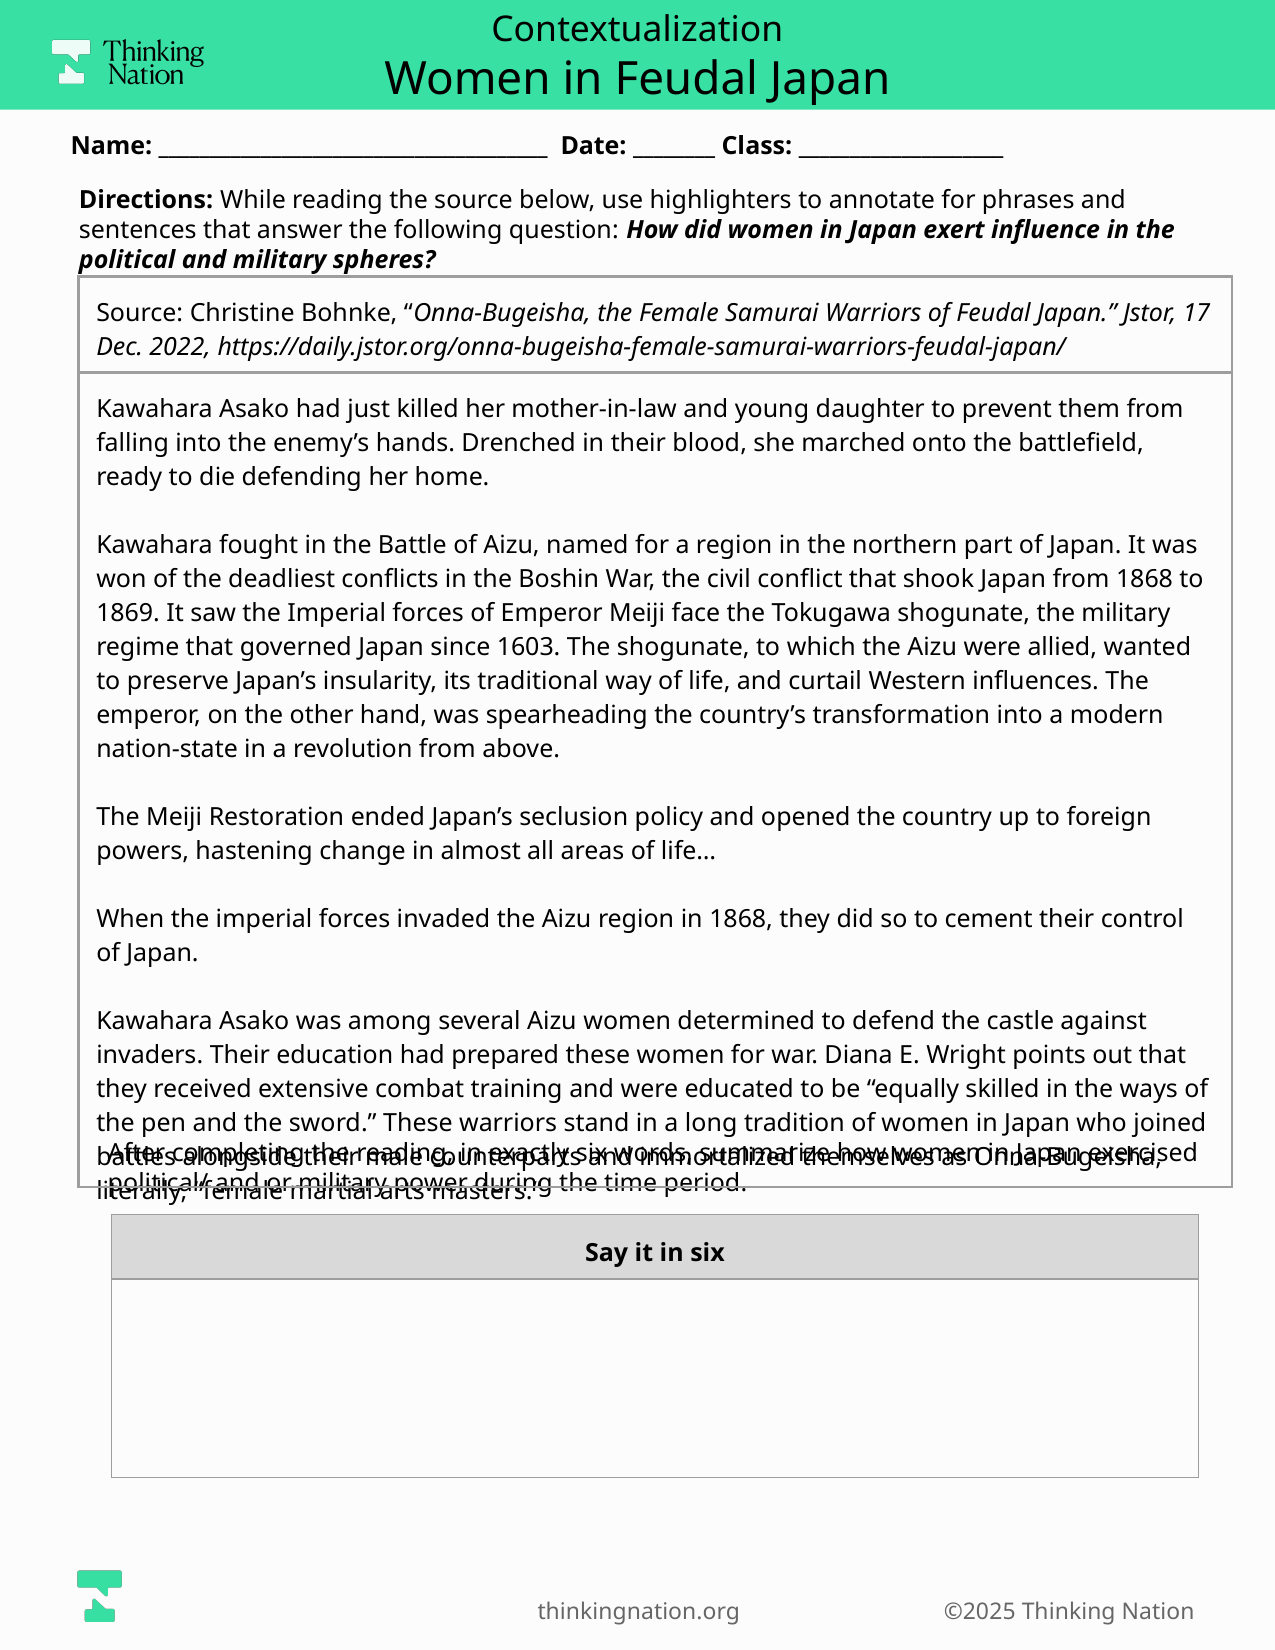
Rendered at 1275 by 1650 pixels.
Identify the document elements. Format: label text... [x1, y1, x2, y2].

table_header Say it in six [112, 1215, 1198, 1278]
text_box After completing the reading, in exactly six words, summarize how women in Japan exercised political/ and or military power during the time period. [92, 1188, 1218, 1212]
text_box thinkingnation.org [488, 1580, 790, 1632]
text_box Contextualization Women in Feudal Japan [0, 0, 1275, 110]
text_box Name: ______________________________________ Date: ________ Class: ____________________ [55, 114, 1223, 174]
table_cell Kawahara Asako had just killed her mother-in-law and young daughter to prevent them from falling into the enemy’s hands. Drenched in their blood, she marched onto the battlefield, ready to die defending her home. Kawahara fought in the Battle of Aizu, named for a region in the northern part of Japan. It was won of the deadliest conflicts in the Boshin War, the civil conflict that shook Japan from 1868 to 1869. It saw the Imperial forces of Emperor Meiji face the Tokugawa shogunate, the military regime that governed Japan since 1603. The shogunate, to which the Aizu were allied, wanted to preserve Japan’s insularity, its traditional way of life, and curtail Western influences. The emperor, on the other hand, was spearheading the country’s transformation into a modern nation-state in a revolution from above. The Meiji Restoration ended Japan’s seclusion policy and opened the country up to foreign powers, hastening change in almost all areas of life… When the imperial forces invaded the Aizu region in 1868, they did so to cement their control of Japan. Kawahara Asako was among several Aizu women determined to defend the castle against invaders. Their education had prepared these women for war. Diana E. Wright points out that they received extensive combat training and were educated to be “equally skilled in the ways of the pen and the sword.” These warriors stand in a long tradition of women in Japan who joined battles alongside their male counterparts and immortalized themselves as Onna-Bugeisha, literally, “female martial arts masters.” [80, 374, 1231, 1186]
text_box Directions: While reading the source below, use highlighters to annotate for phrases and sentences that answer the following question: How did women in Japan exert influence in the political and military spheres? [64, 174, 1218, 289]
table_header Source: Christine Bohnke, “Onna-Bugeisha, the Female Samurai Warriors of Feudal Japan.” Jstor, 17 Dec. 2022, https://daily.jstor.org/onna-bugeisha-female-samurai-warriors-feudal-japan/ [80, 278, 1231, 371]
picture [63, 1560, 135, 1632]
text_box ©2025 Thinking Nation [909, 1580, 1211, 1632]
table_cell [112, 1280, 1198, 1477]
picture [35, 25, 210, 98]
